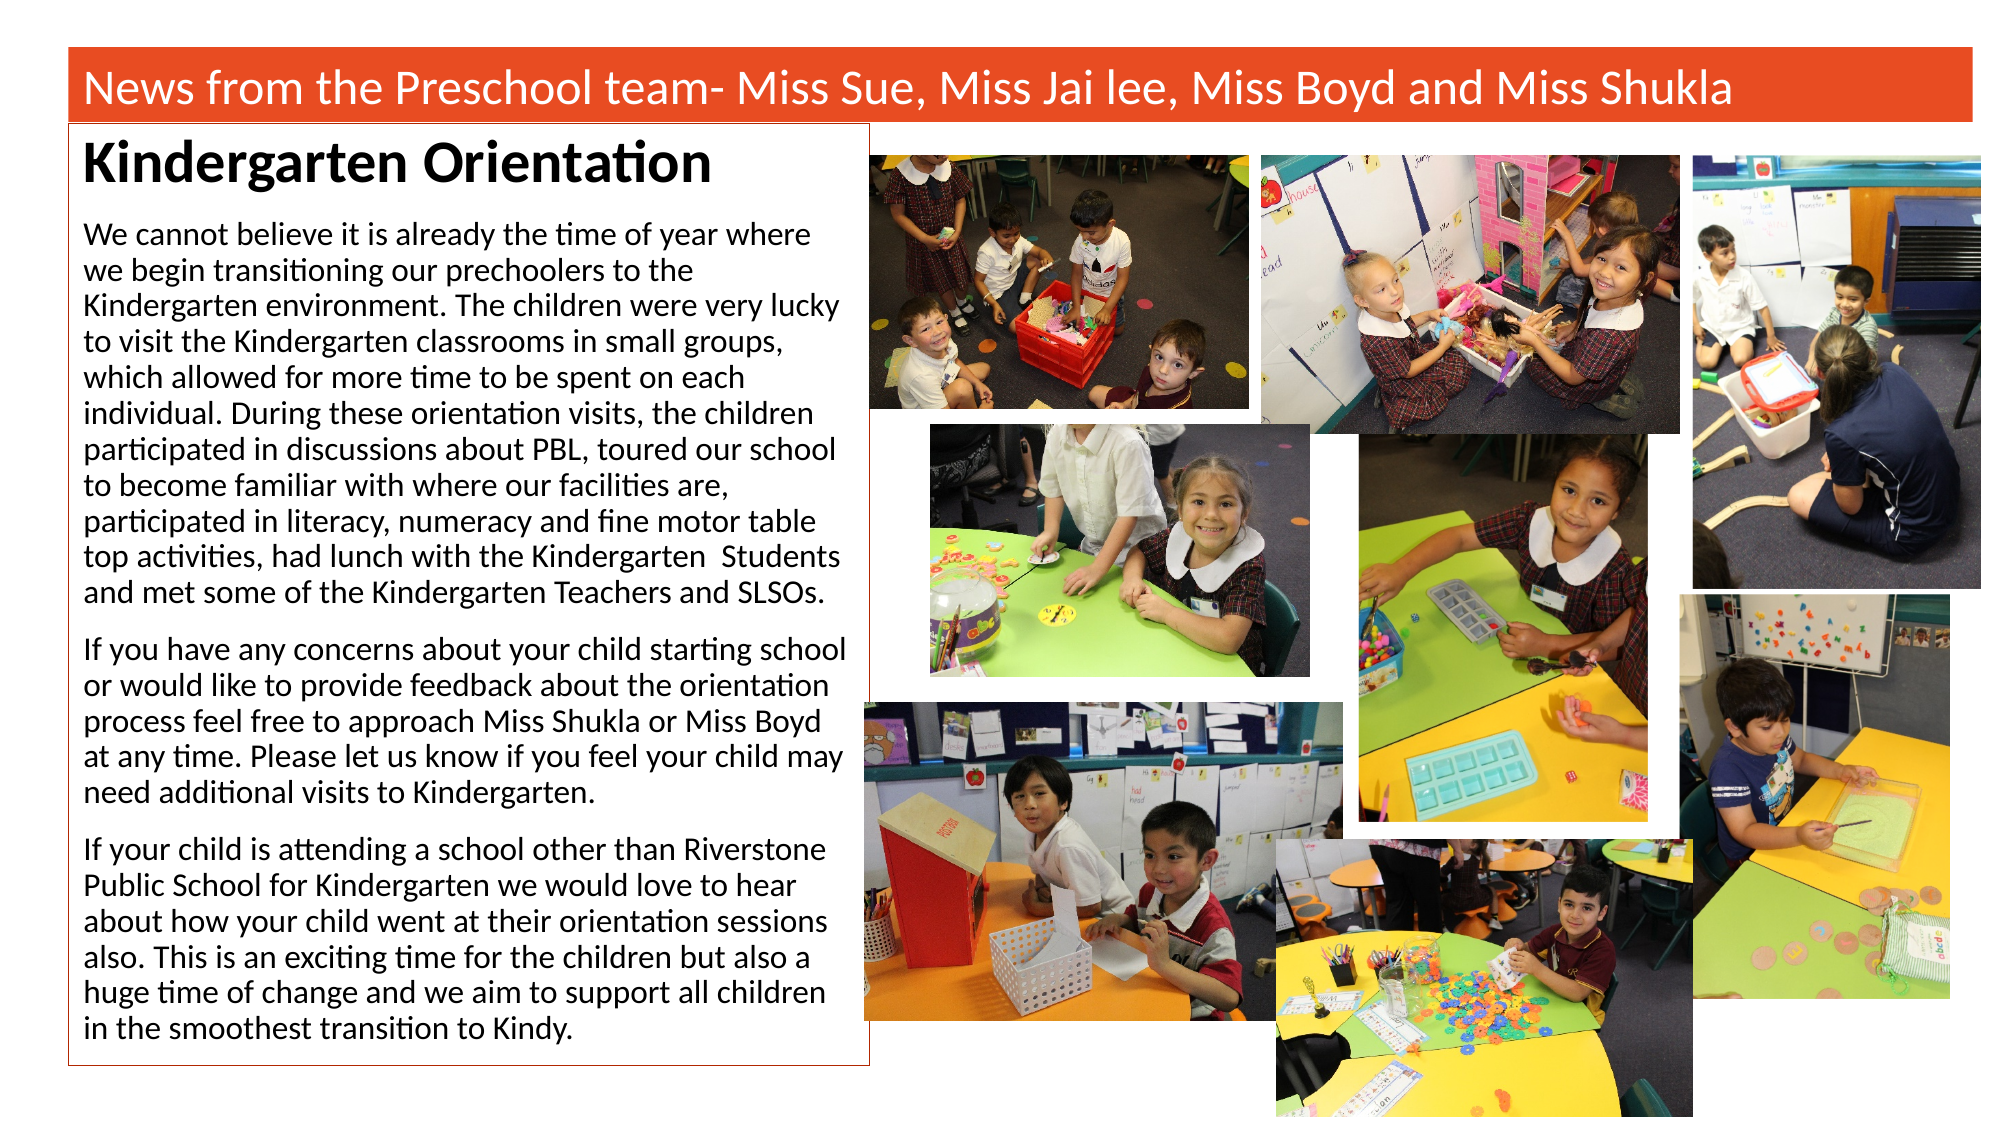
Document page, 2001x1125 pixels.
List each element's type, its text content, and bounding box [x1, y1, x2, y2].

text_box News from the Preschool team- Miss Sue, Miss Jai lee, Miss Boyd and Miss Shukla [68, 47, 1973, 122]
picture [864, 155, 2000, 1117]
list Kindergarten Orientation We cannot believe it is already the time of year where we begin transitioning our prechoolers to the Kindergarten environment. The children were very lucky to visit the Kindergarten classrooms in small groups, which allowed for more time to be spent on each individual. During these orientation visits, the children participated in discussions about PBL, toured our school to become familiar with where our facilities are, participated in literacy, numeracy and fine motor table top activities, had lunch with the Kindergarten Students and met some of the Kindergarten Teachers and SLSOs. If you have any concerns about your child starting school or would like to provide feedback about the orientation process feel free to approach Miss Shukla or Miss Boyd at any time. Please let us know if you feel your child may need additional visits to Kindergarten. If your child is attending a school other than Riverstone Public School for Kindergarten we would love to hear about how your child went at their orientation sessions also. This is an exciting time for the children but also a huge time of change and we aim to support all children in the smoothest transition to Kindy. [68, 123, 870, 1066]
picture [869, 155, 1249, 409]
